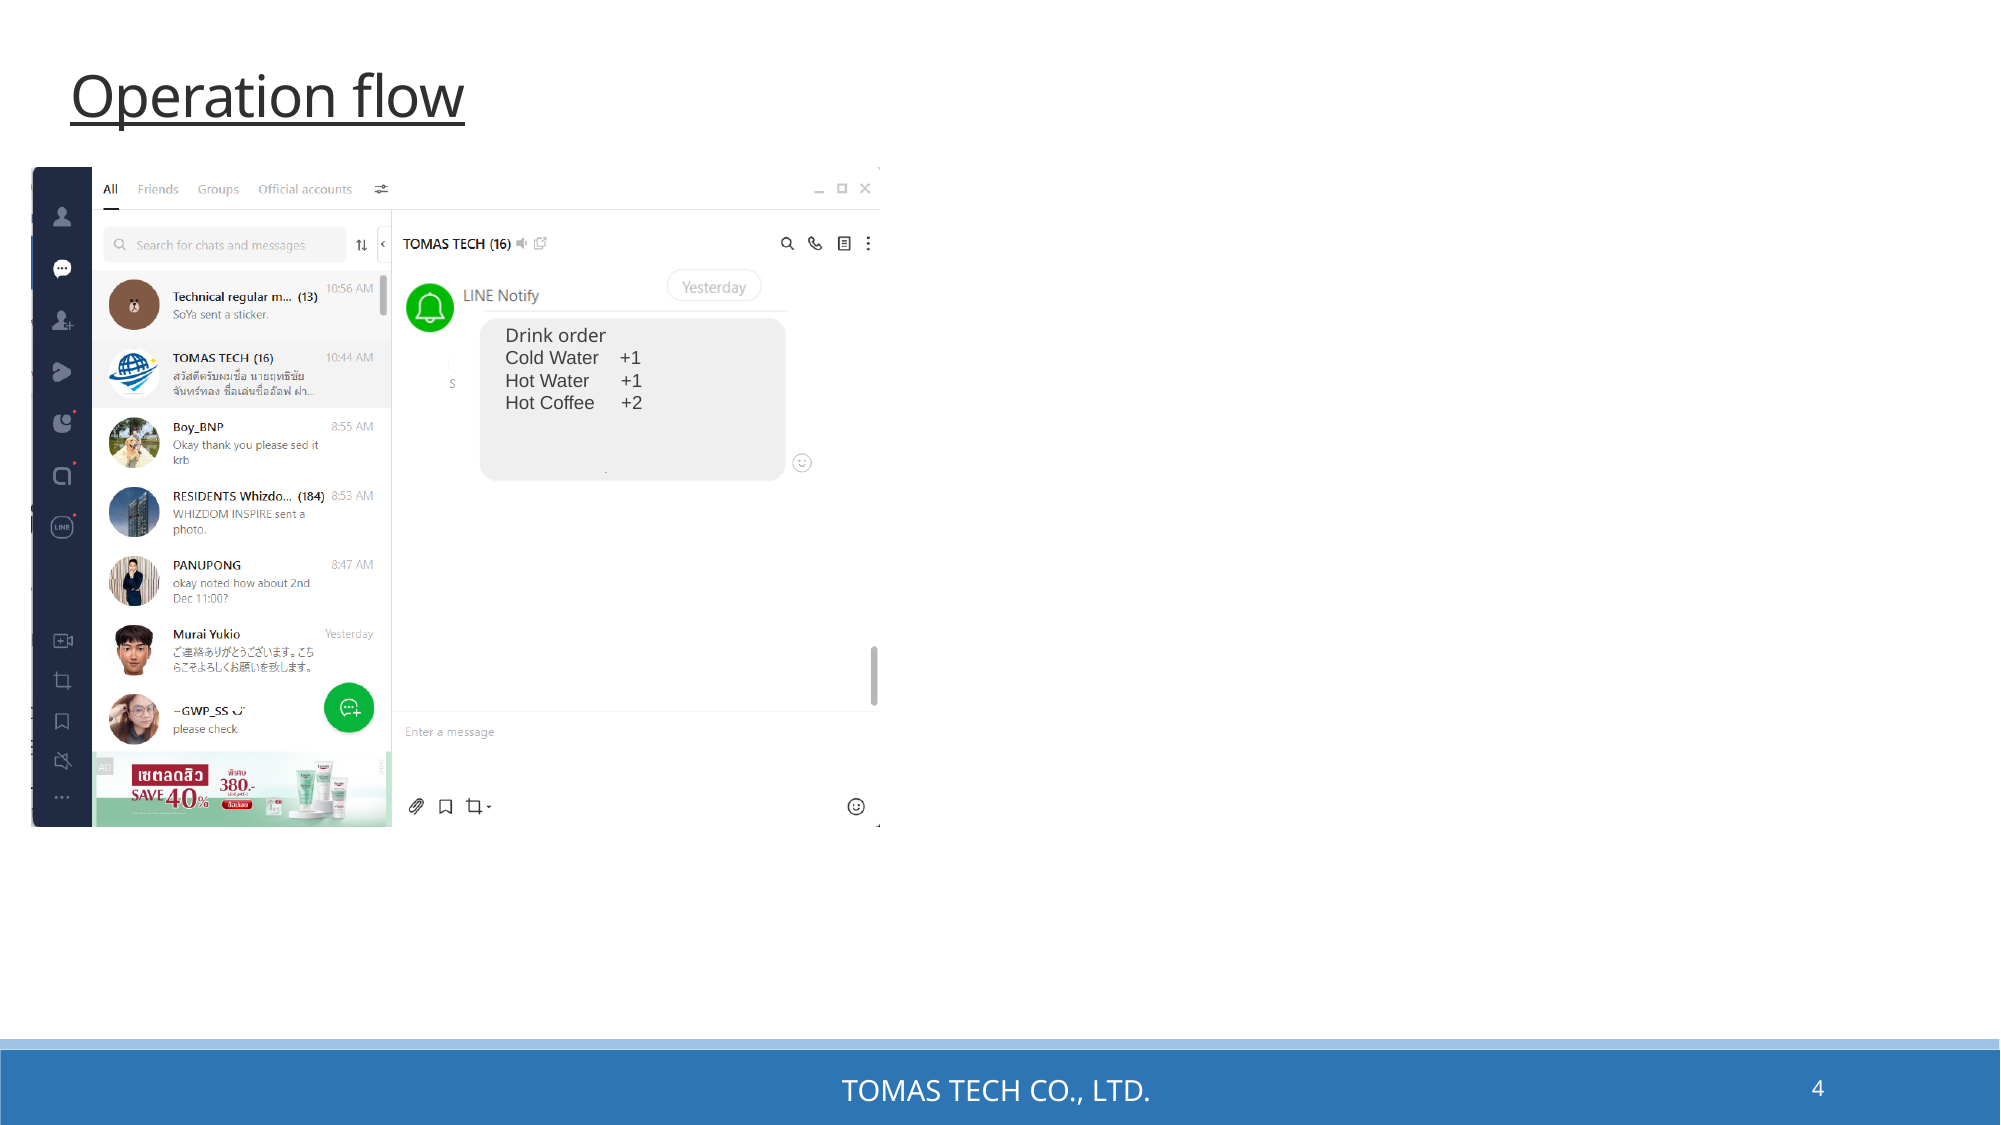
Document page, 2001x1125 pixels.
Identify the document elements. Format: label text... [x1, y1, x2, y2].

text_box Operation flow [55, 27, 1945, 137]
slide_number 4 [1624, 1059, 1840, 1120]
footer TOMAS TECH Co., Ltd. [604, 1059, 1396, 1120]
picture [31, 167, 881, 828]
